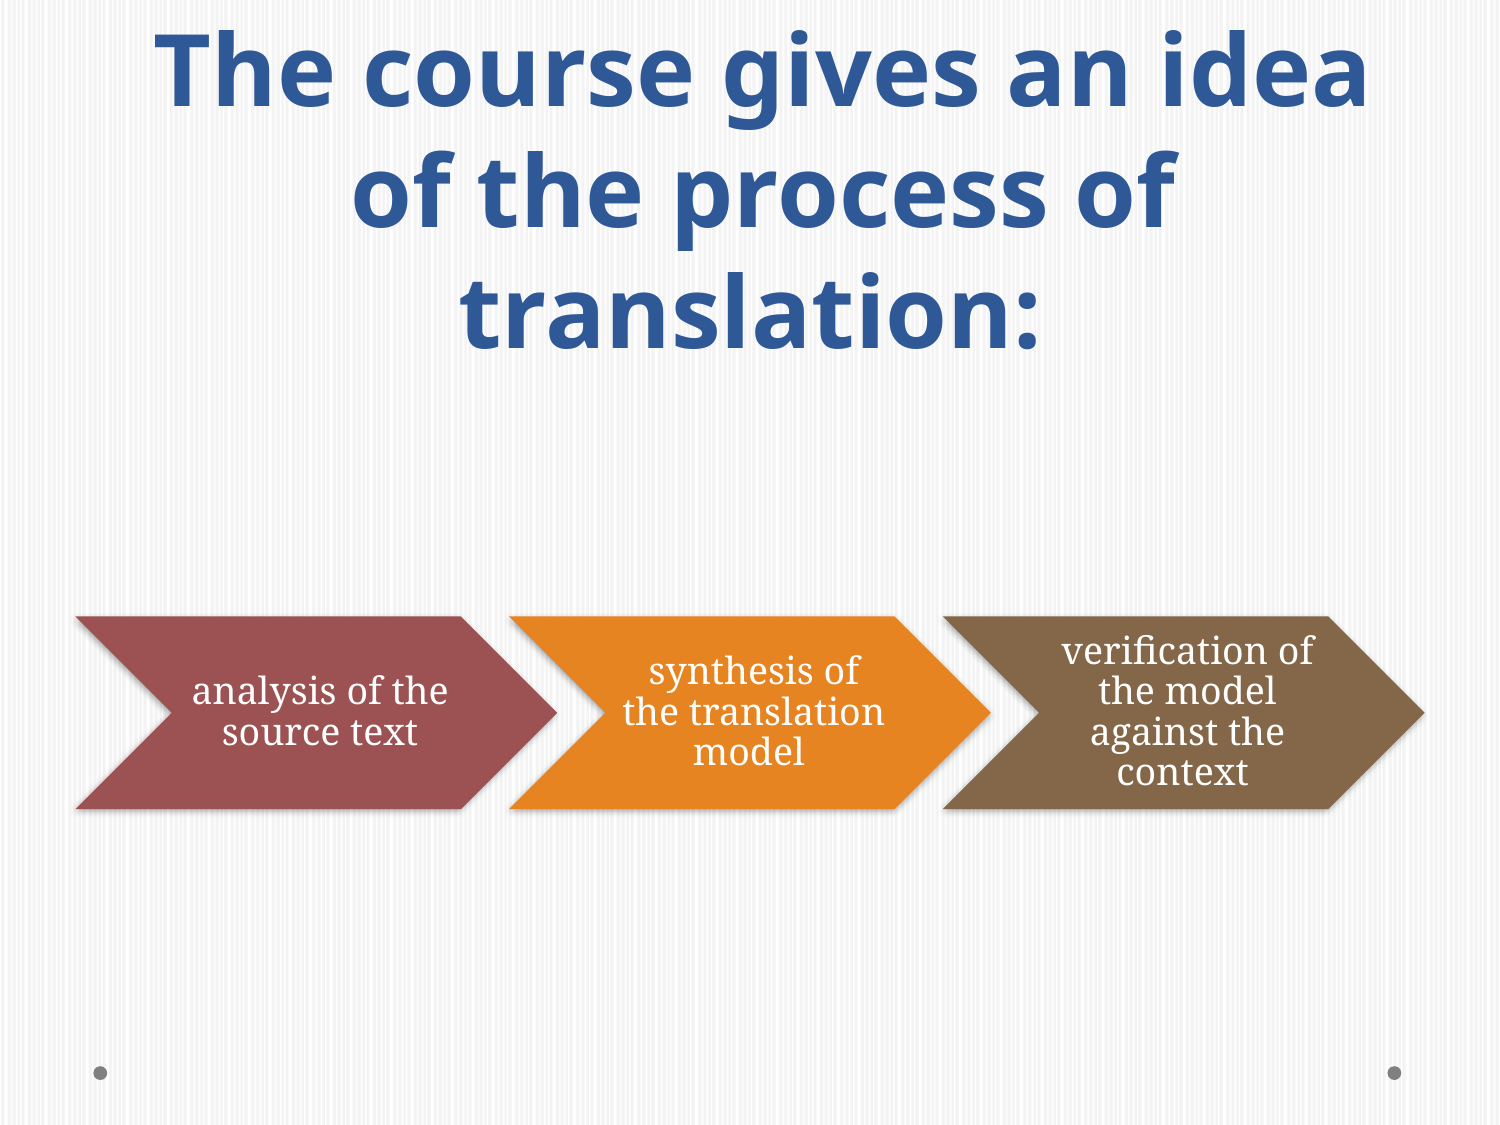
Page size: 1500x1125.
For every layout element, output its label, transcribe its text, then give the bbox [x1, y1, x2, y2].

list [74, 420, 1426, 1006]
title The course gives an idea of the process of translation: [88, 113, 1439, 377]
